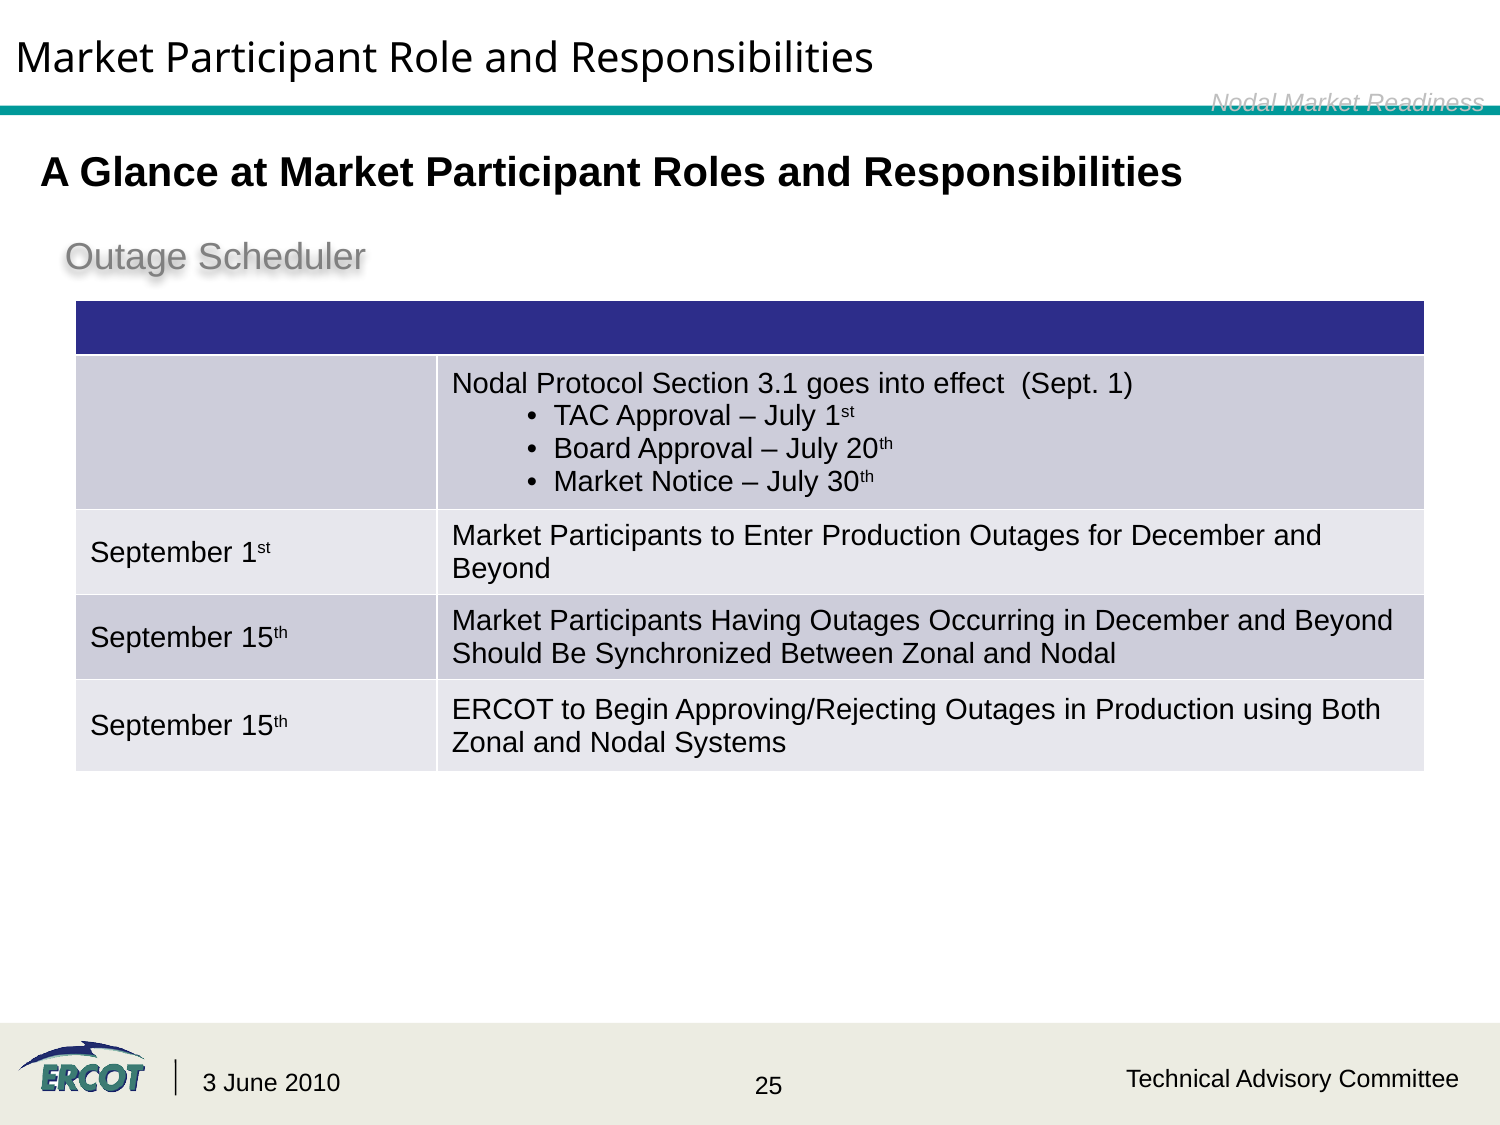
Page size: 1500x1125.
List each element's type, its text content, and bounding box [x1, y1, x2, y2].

table_cell [76, 356, 436, 509]
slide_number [187, 1059, 538, 1125]
table_cell September 15th [76, 680, 436, 771]
footer Technical Advisory Committee [999, 1054, 1476, 1125]
table_cell Market Participants Having Outages Occurring in December and Beyond Should Be Synchronized Between Zonal and Nodal [438, 595, 1424, 679]
text_box Market Participant Role and Responsibilities [0, 0, 1500, 113]
text_box Outage Scheduler [49, 224, 513, 285]
table_cell September 15th [76, 595, 436, 679]
table_header [76, 301, 1424, 354]
text_box Nodal Market Readiness [950, 79, 1500, 125]
text_box A Glance at Market Participant Roles and Responsibilities [24, 137, 1500, 203]
table_cell Market Participants to Enter Production Outages for December and Beyond [438, 510, 1424, 594]
table_cell Nodal Protocol Section 3.1 goes into effect (Sept. 1) TAC Approval – July 1st Board Approval – July 20th Market Notice – July 30th [438, 356, 1424, 509]
table_cell September 1st [76, 510, 436, 594]
table_cell ERCOT to Begin Approving/Rejecting Outages in Production using Both Zonal and Nodal Systems [438, 680, 1424, 771]
picture [10, 1031, 151, 1111]
